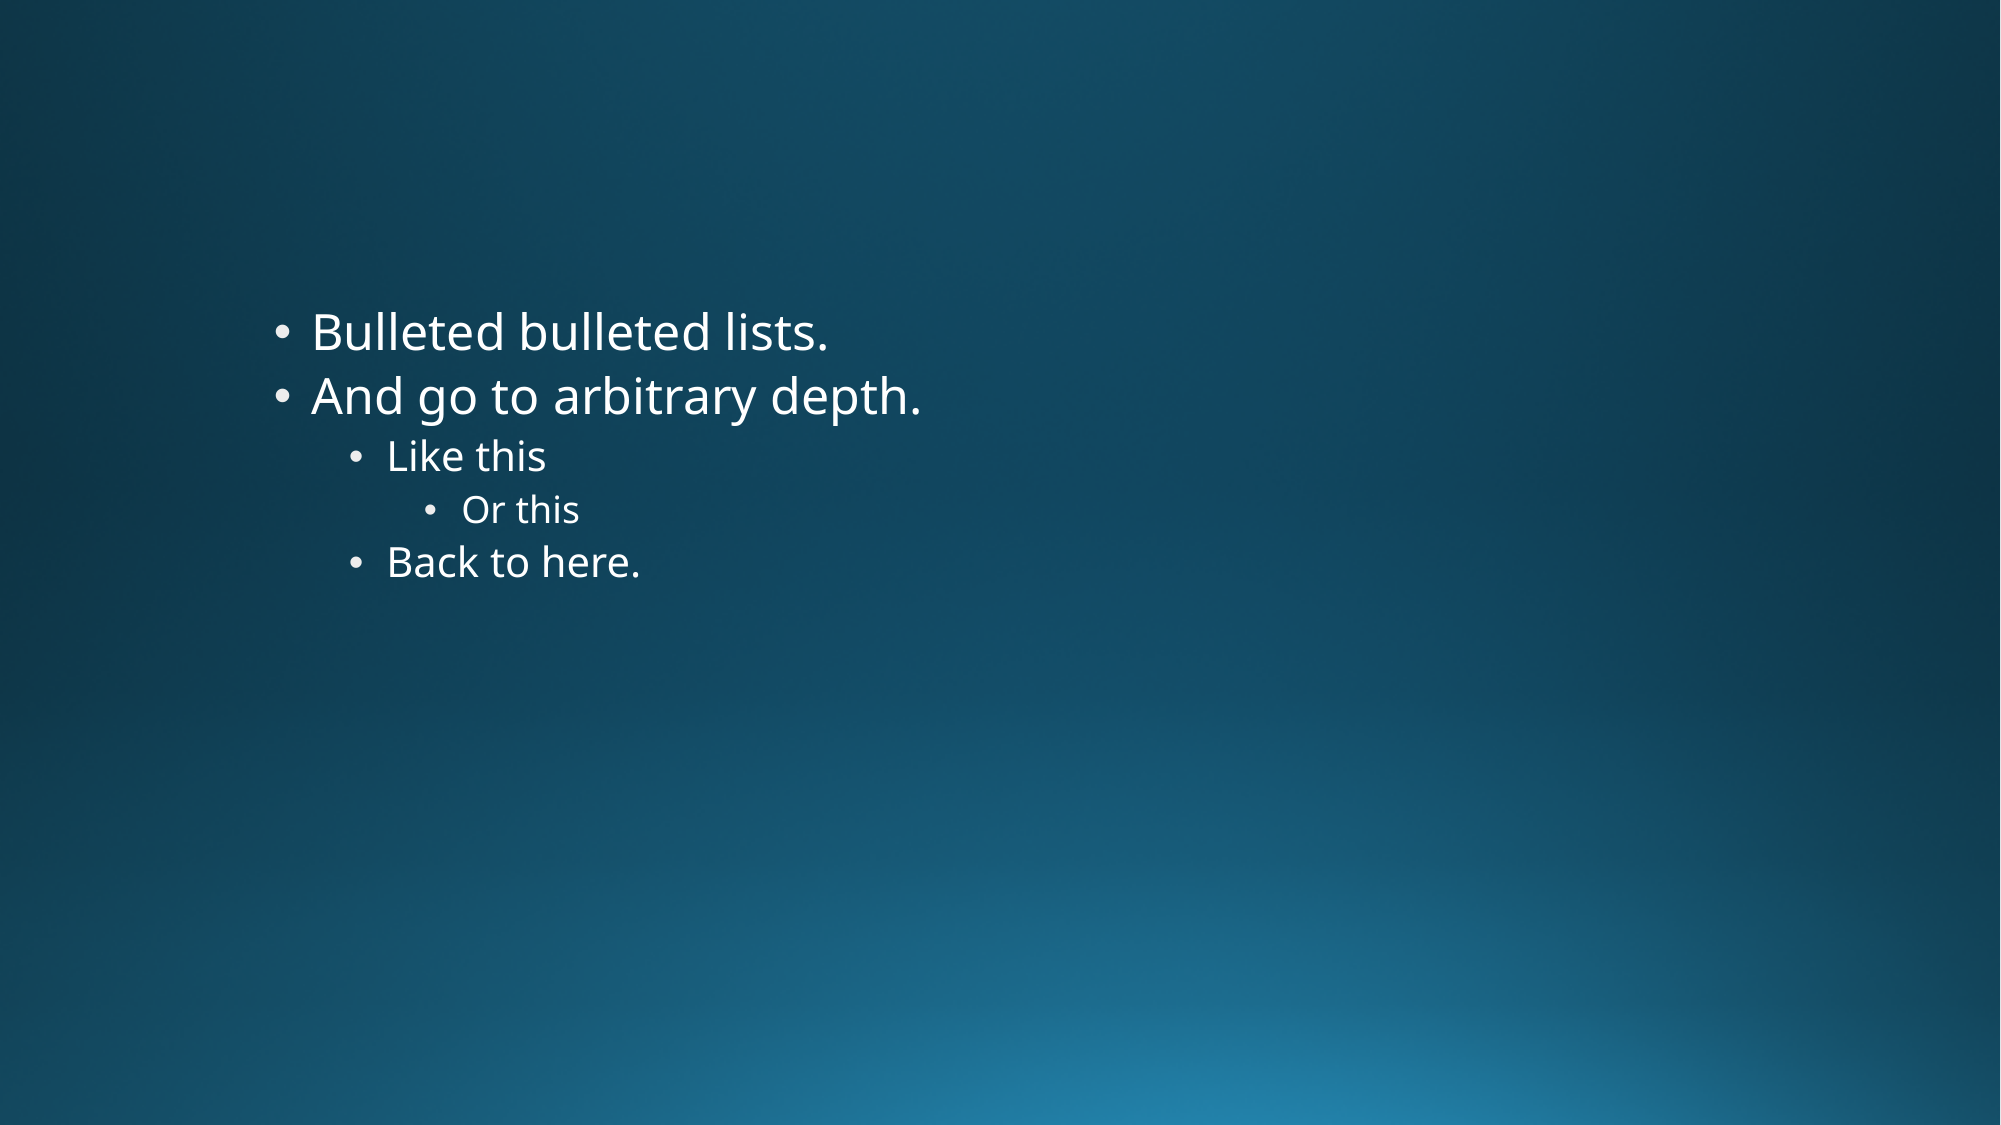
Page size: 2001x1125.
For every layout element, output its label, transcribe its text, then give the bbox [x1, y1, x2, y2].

list Bulleted bulleted lists. And go to arbitrary depth. Like this Or this Back to here. [183, 299, 1863, 1014]
picture [0, 0, 2001, 1125]
